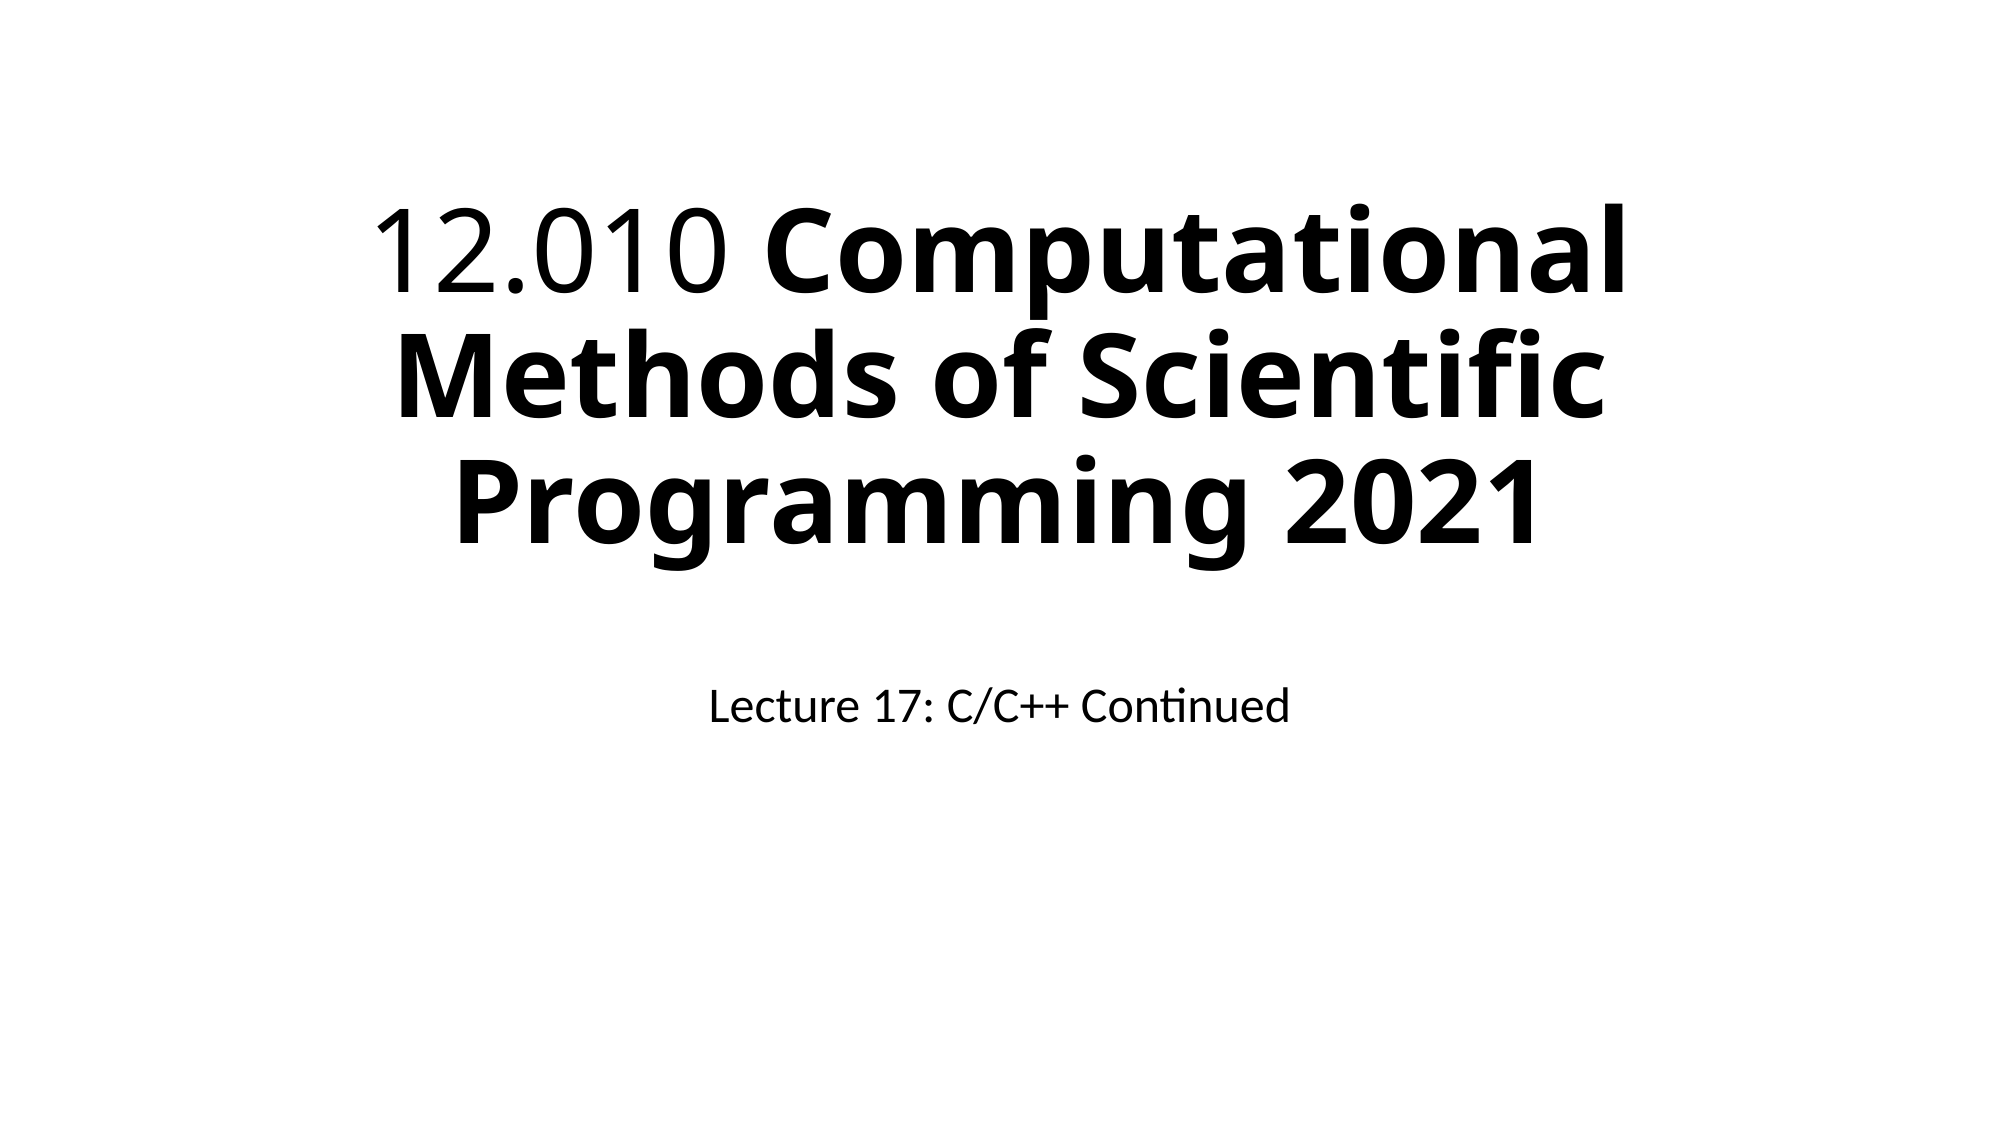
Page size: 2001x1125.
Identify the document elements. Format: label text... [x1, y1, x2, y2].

subtitle Lecture 17: C/C++ Continued [249, 590, 1750, 863]
title 12.010 Computational Methods of Scientific Programming 2021 [249, 184, 1750, 576]
